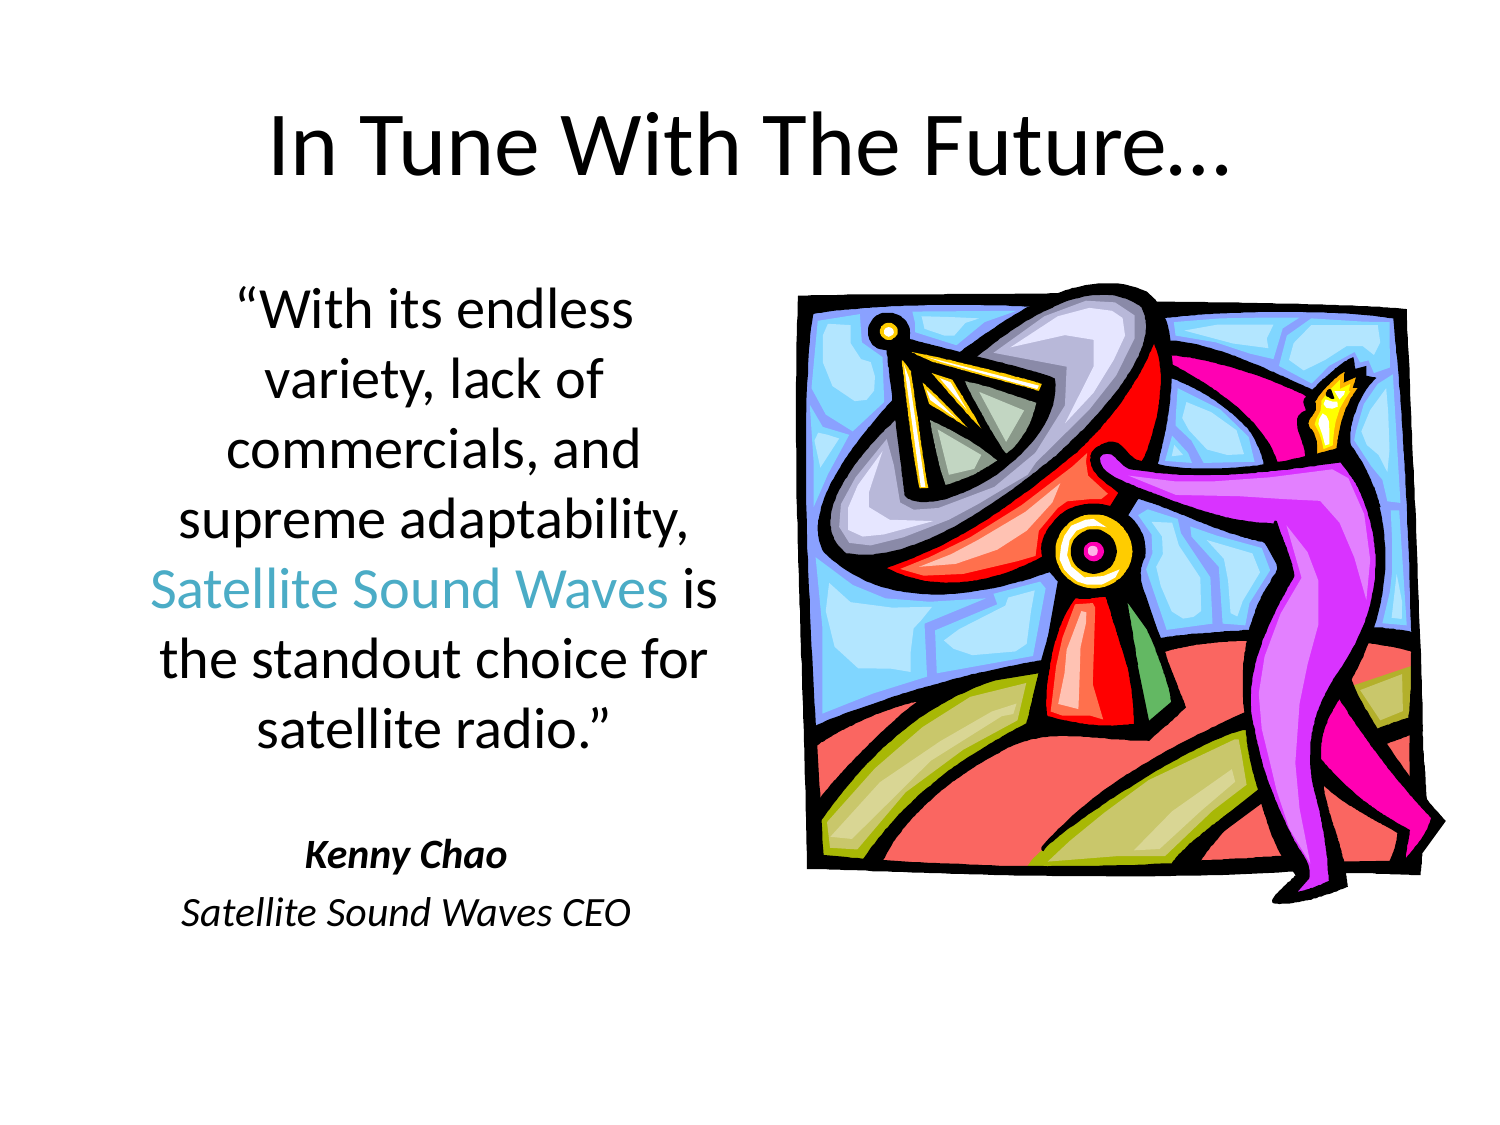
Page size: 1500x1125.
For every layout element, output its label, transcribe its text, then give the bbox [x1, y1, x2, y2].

picture [787, 274, 1455, 913]
list “With its endless variety, lack of commercials, and supreme adaptability, Satellite Sound Waves is the standout choice for satellite radio.” Kenny Chao Satellite Sound Waves CEO [75, 262, 738, 1005]
title In Tune With The Future… [75, 45, 1425, 233]
